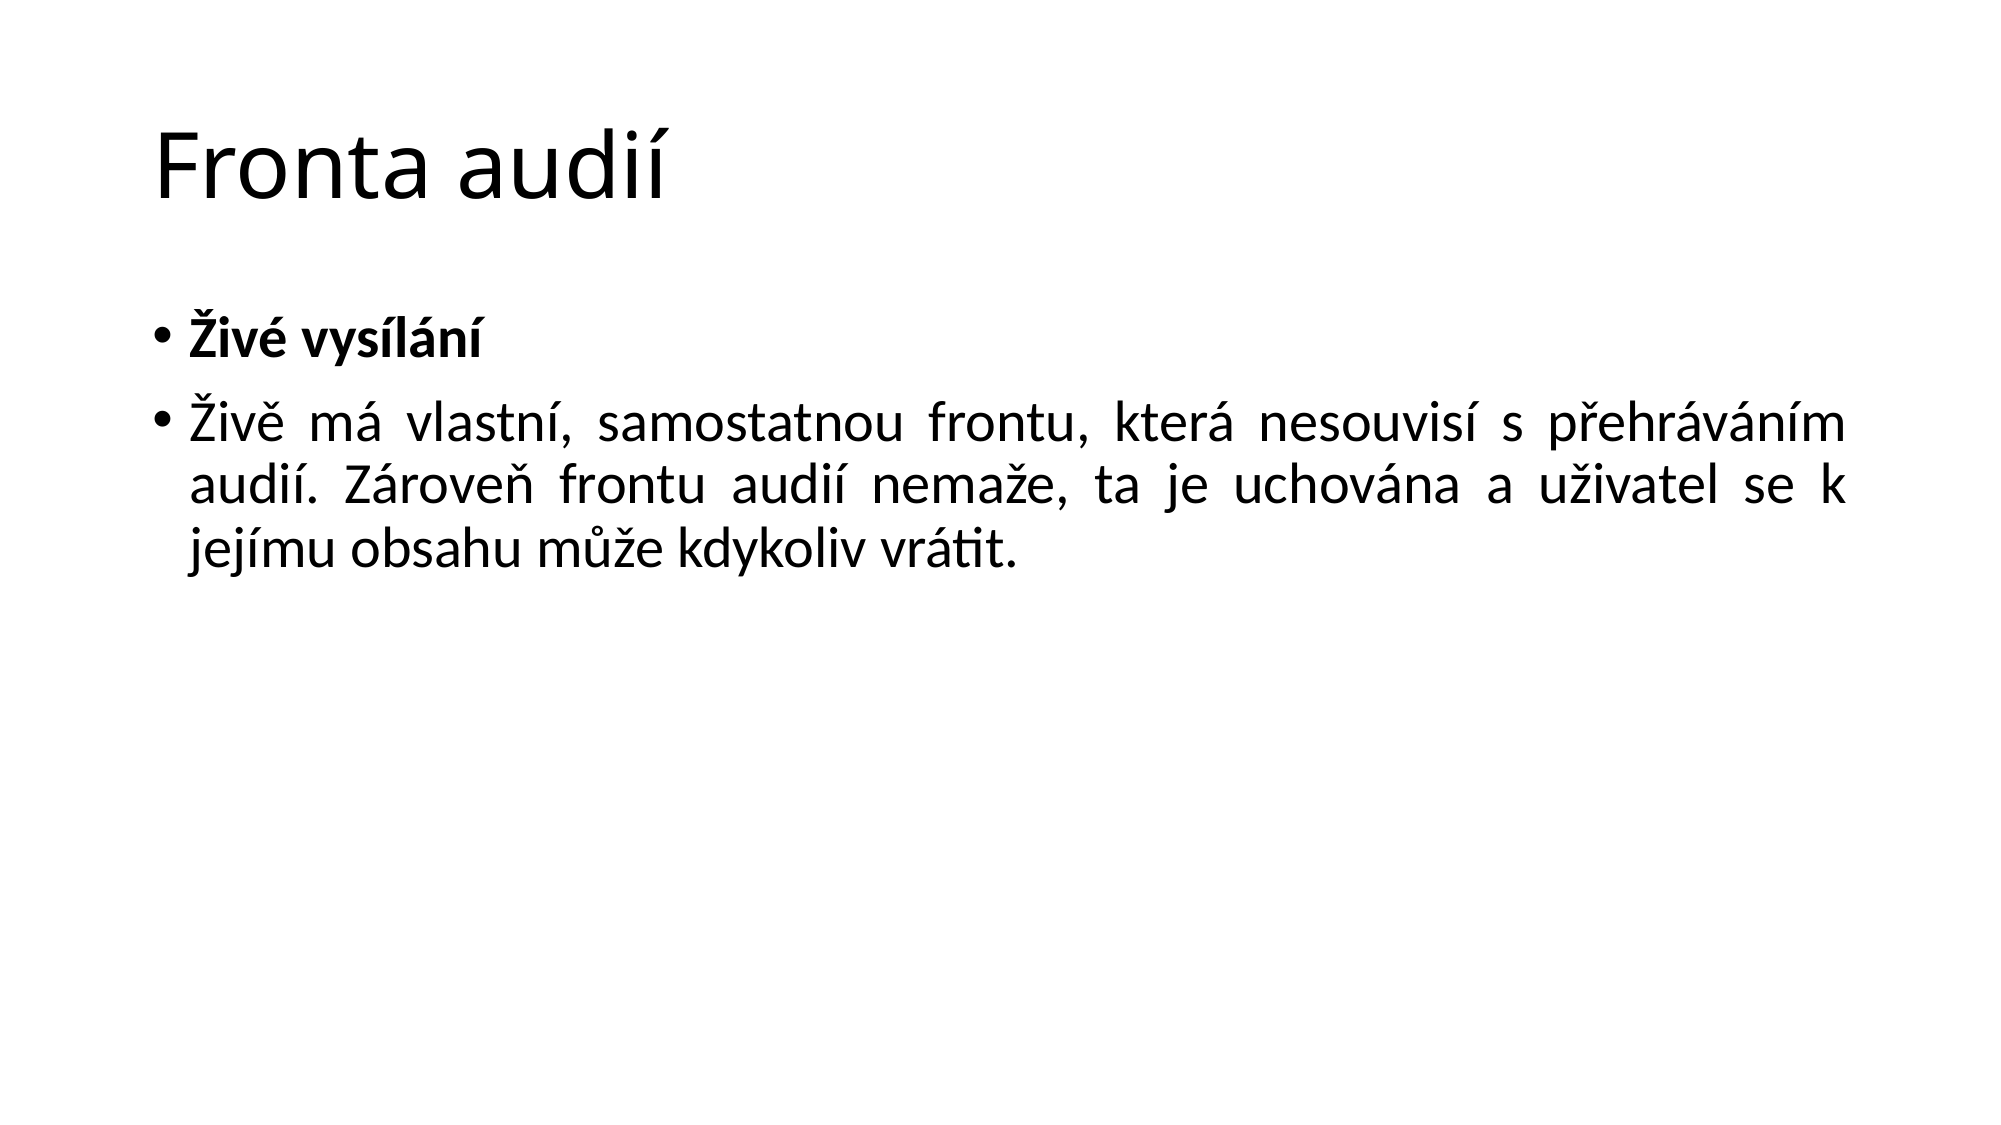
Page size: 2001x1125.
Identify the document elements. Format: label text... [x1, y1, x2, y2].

title Fronta audií [137, 59, 1863, 278]
list Živé vysílání Živě má vlastní, samostatnou frontu, která nesouvisí s přehráváním audií. Zároveň frontu audií nemaže, ta je uchována a uživatel se k jejímu obsahu může kdykoliv vrátit. [137, 299, 1863, 1014]
